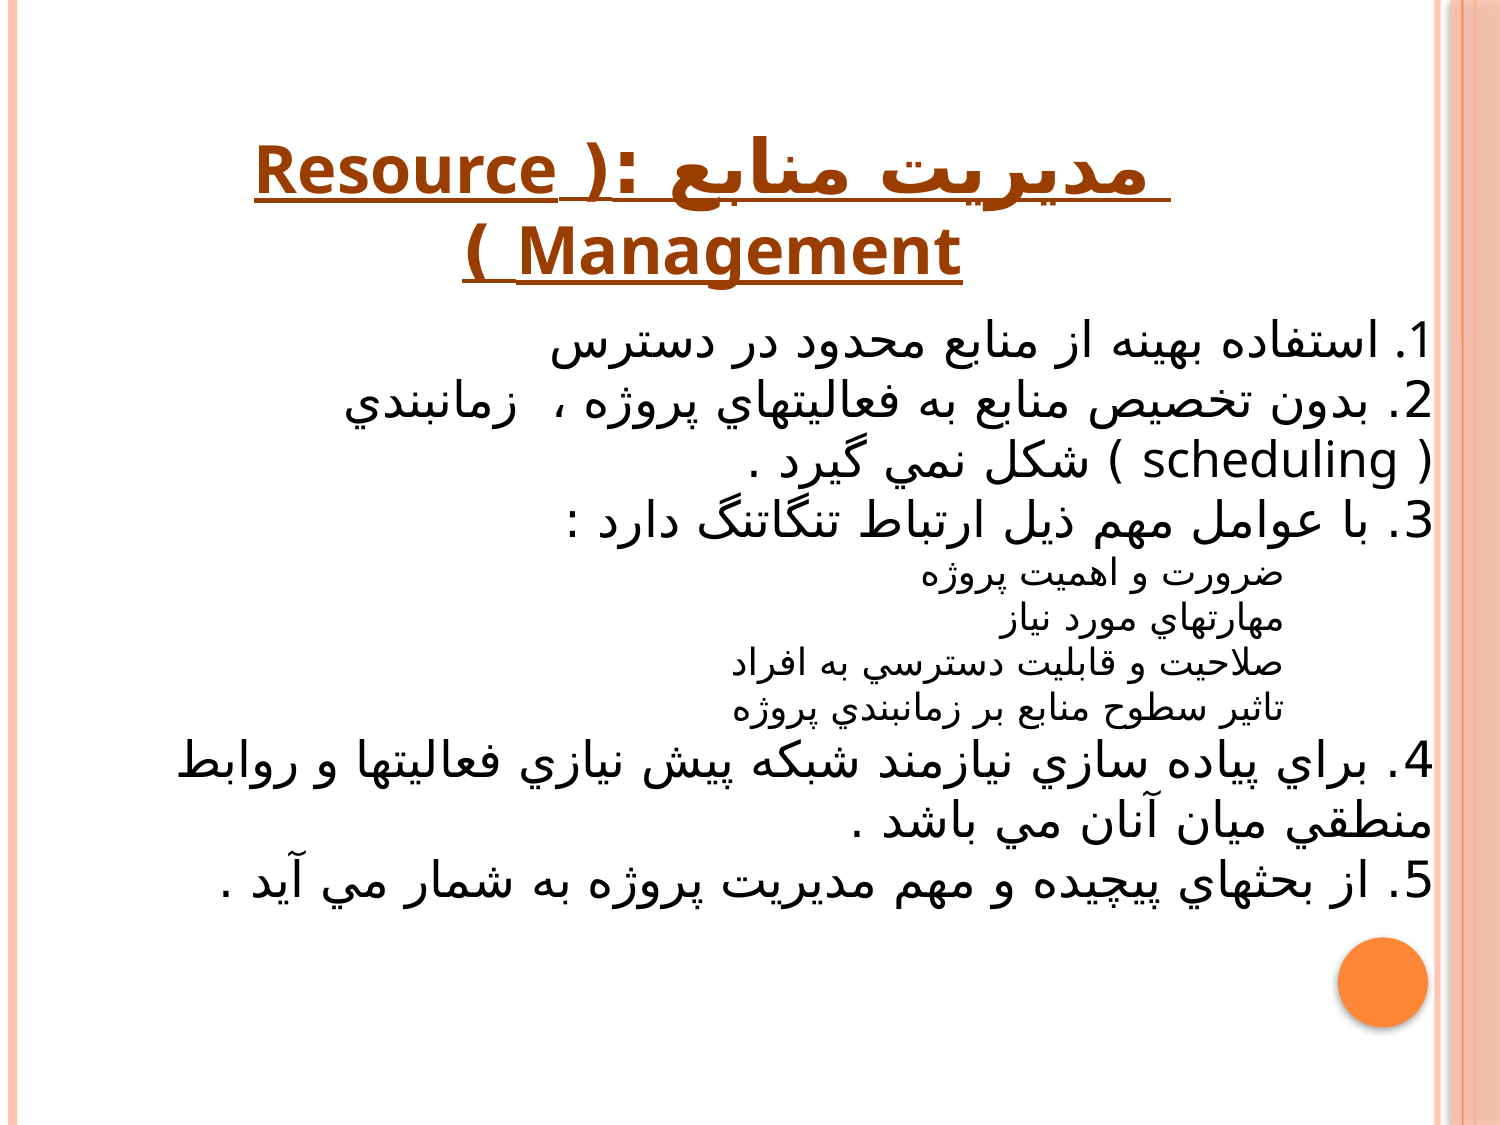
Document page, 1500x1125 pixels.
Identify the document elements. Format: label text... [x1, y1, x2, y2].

text_box 1. استفاده بهينه از منابع محدود در دسترس 2. بدون تخصيص منابع به فعاليتهاي پروژه ، زمانبندي ( scheduling ) شكل نمي گيرد . 3. با عوامل مهم ذيل ارتباط تنگاتنگ دارد : ضرورت و اهميت پروژه مهارتهاي مورد نياز صلاحيت و قابليت دسترسي به افراد تاثير سطوح منابع بر زمانبندي پروژه 4. براي پياده سازي نيازمند شبكه پيش نيازي فعاليتها و روابط منطقي ميان آنان مي باشد . 5. از بحثهاي پيچيده و مهم مديريت پروژه به شمار مي آيد . [0, 299, 1450, 975]
text_box مديريت منابع :( Resource Management ) [74, 112, 1350, 294]
